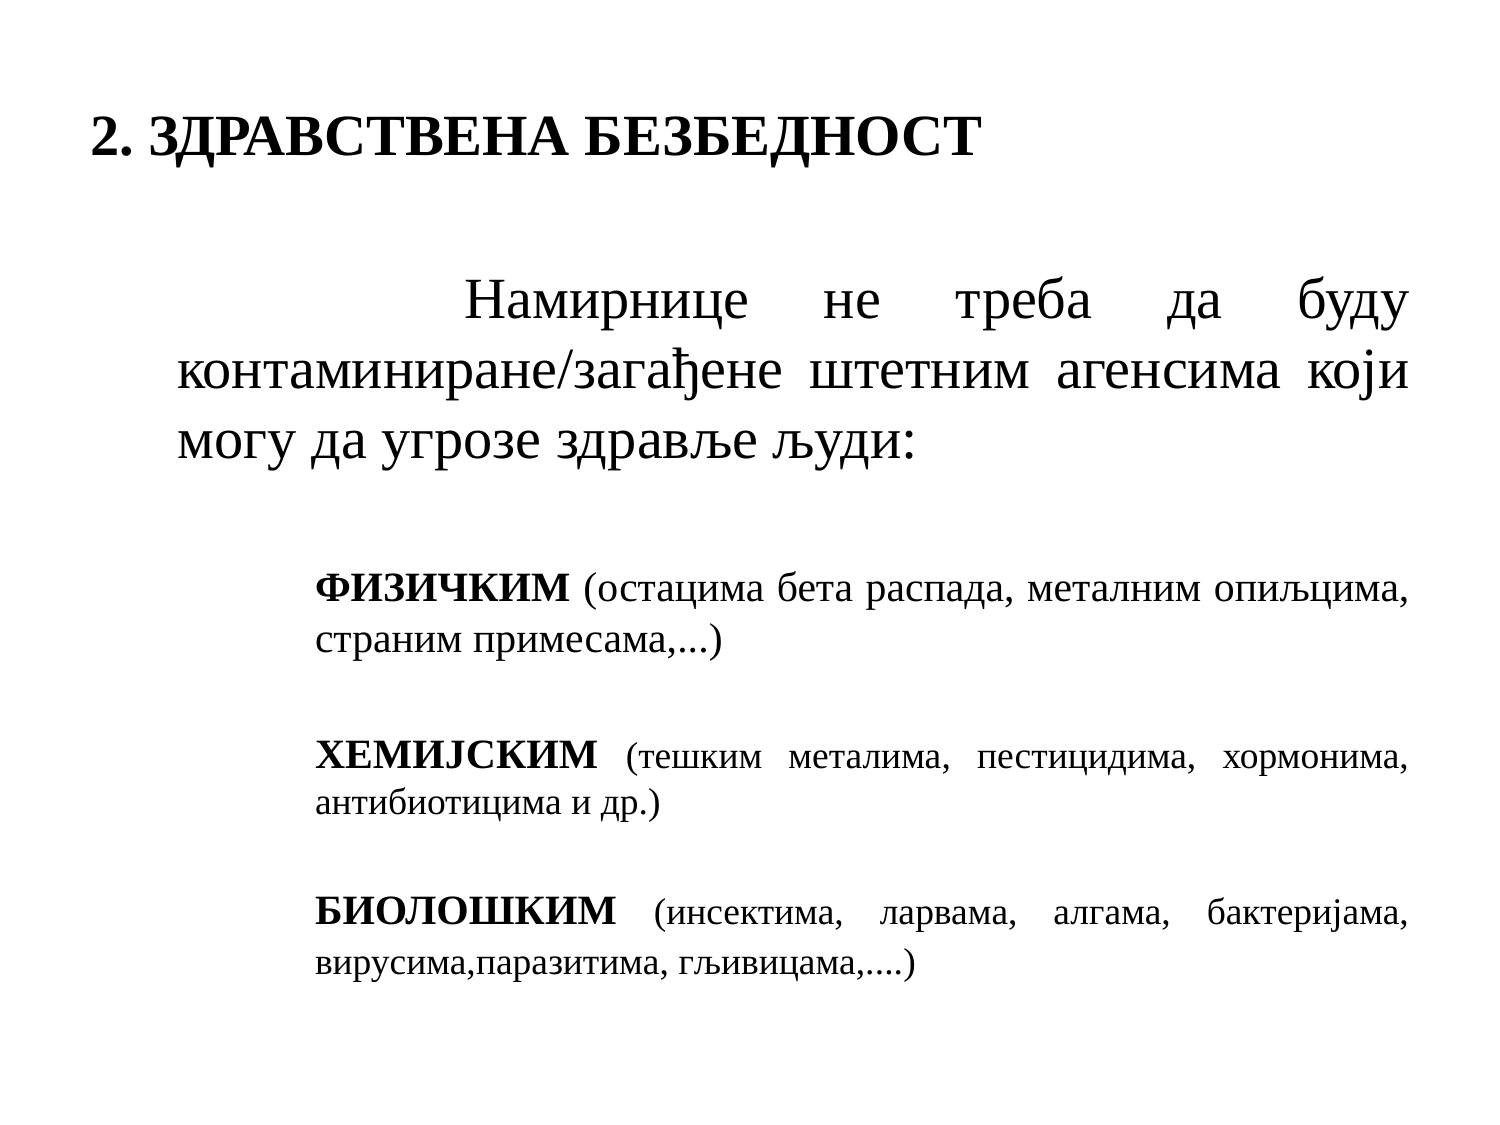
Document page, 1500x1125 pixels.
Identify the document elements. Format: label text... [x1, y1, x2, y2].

list 2. ЗДРАВСТВЕНА БЕЗБЕДНОСТ Намирнице не треба да буду контаминиране/загађене штетним агенсима који могу да угрозе здравље људи: ФИЗИЧКИМ (остацима бета распада, металним опиљцима, страним примесама,...) ХЕМИЈСКИМ (тешким металима, пестицидима, хормонима, антибиотицима и др.) БИОЛОШКИМ (инсектима, ларвама, алгама, бактеријама, вирусима,паразитима, гљивицама,....) [75, 90, 1425, 1006]
